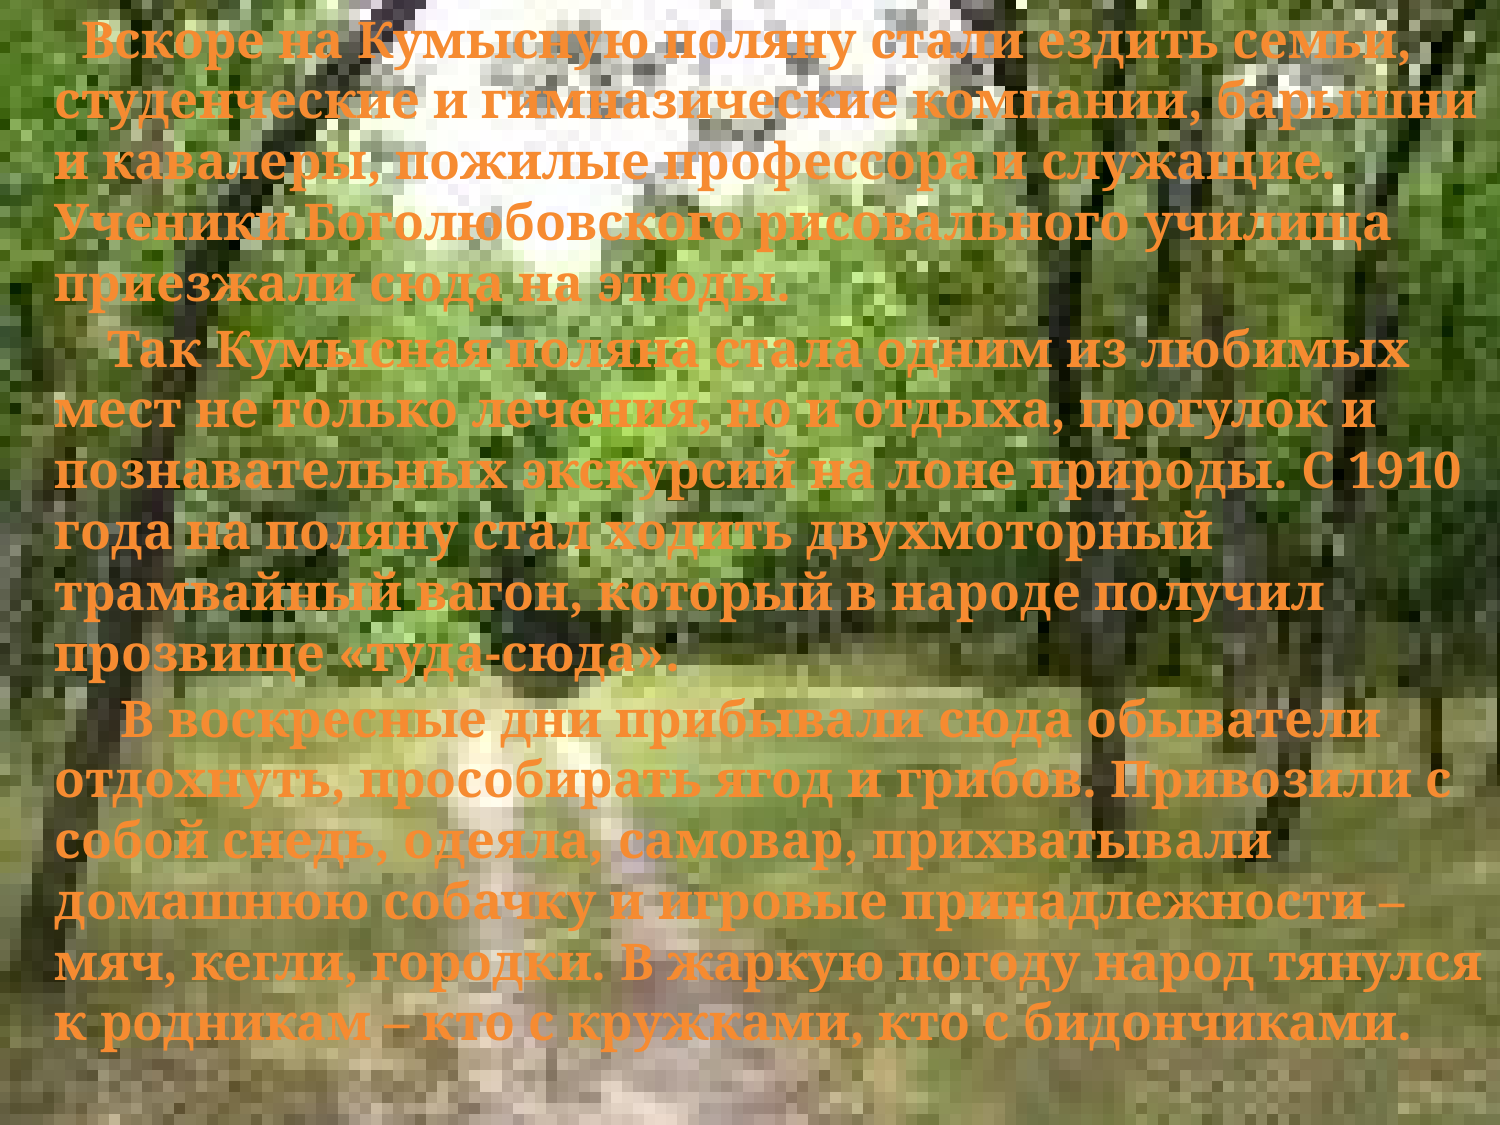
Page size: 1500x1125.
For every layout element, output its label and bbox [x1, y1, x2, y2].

list [2, 2, 1500, 1123]
